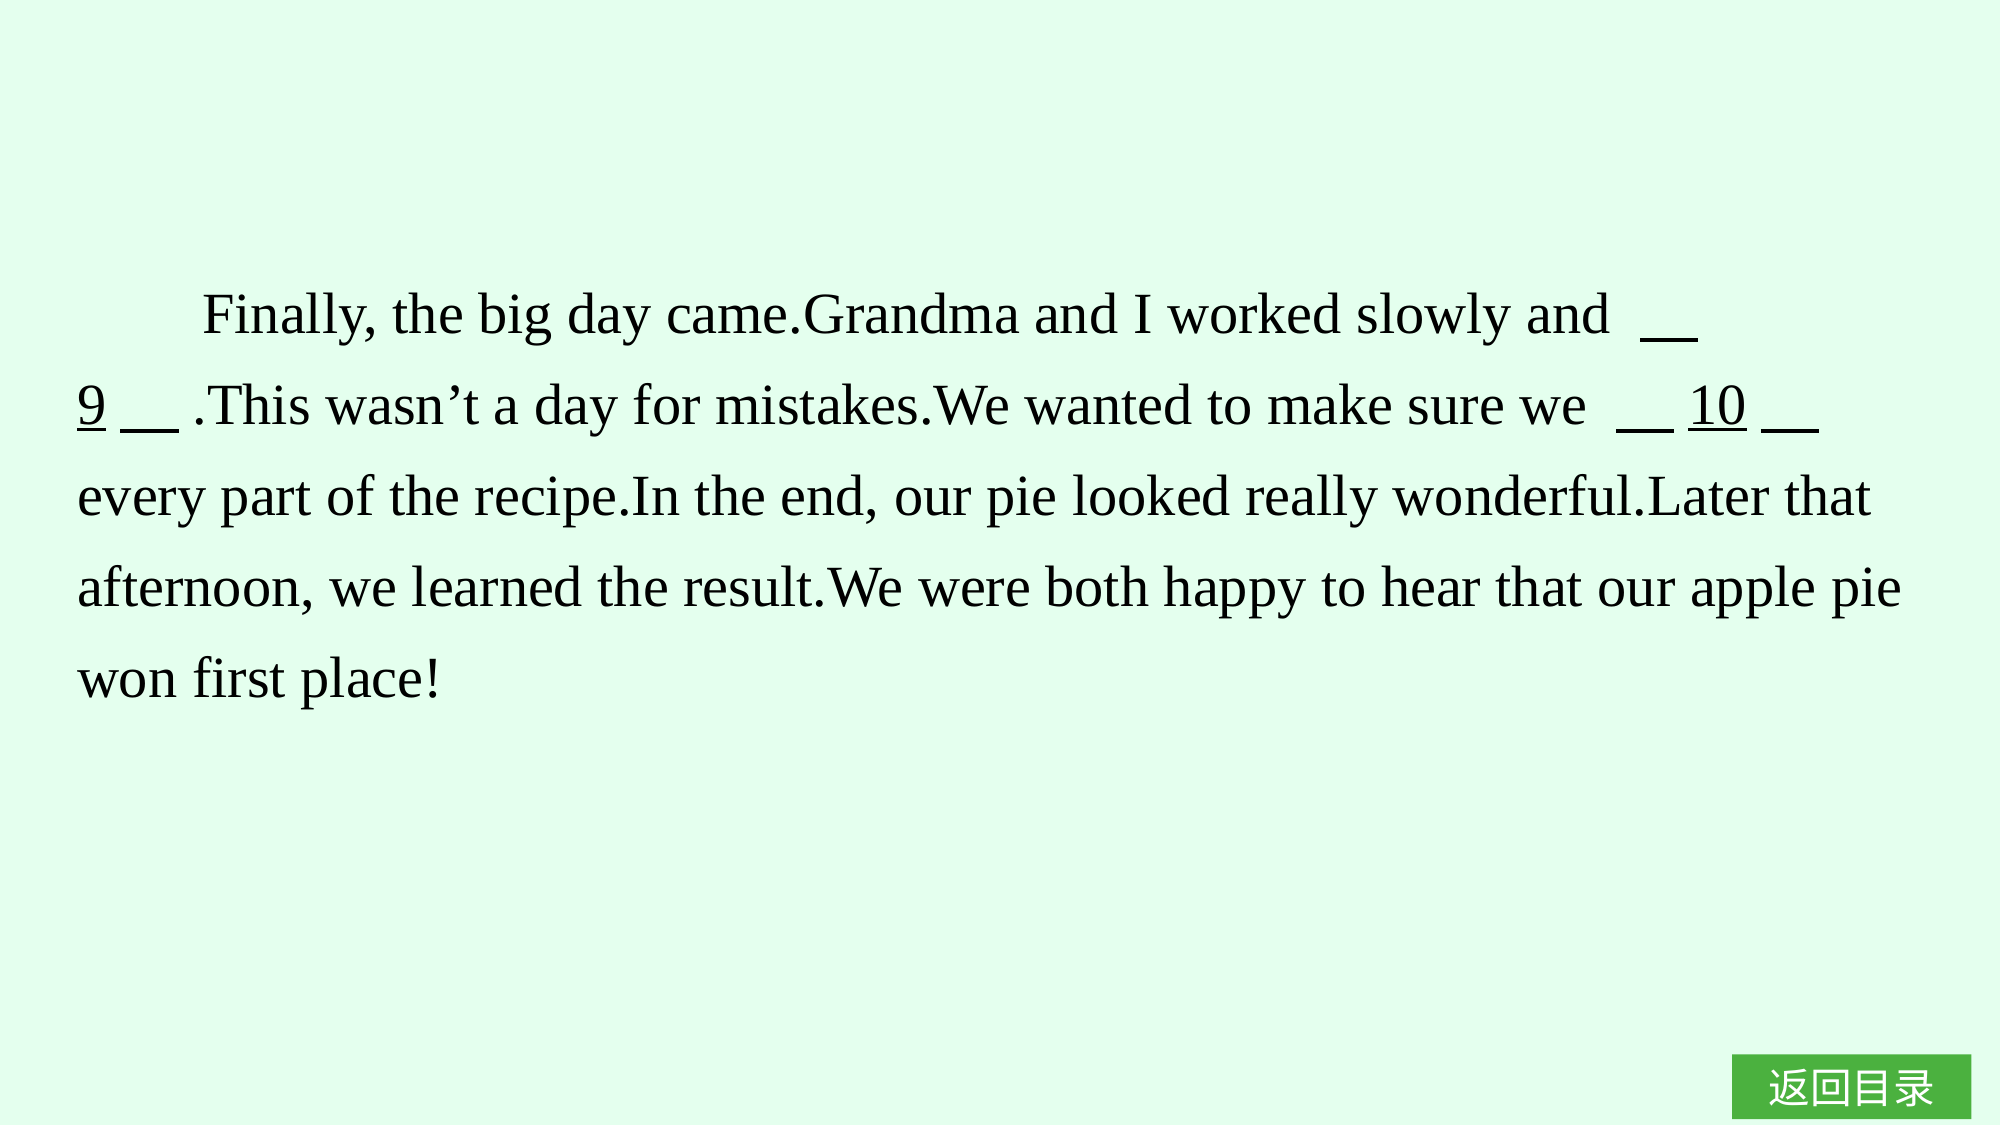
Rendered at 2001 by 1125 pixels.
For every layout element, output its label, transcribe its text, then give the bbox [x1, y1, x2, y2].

text_box Finally, the big day came.Grandma and I worked slowly and 9 .This wasn’t a day for mistakes.We wanted to make sure we 10 every part of the recipe.In the end, our pie looked really wonderful.Later that afternoon, we learned the result.We were both happy to hear that our apple pie won first place! [62, 246, 1938, 717]
